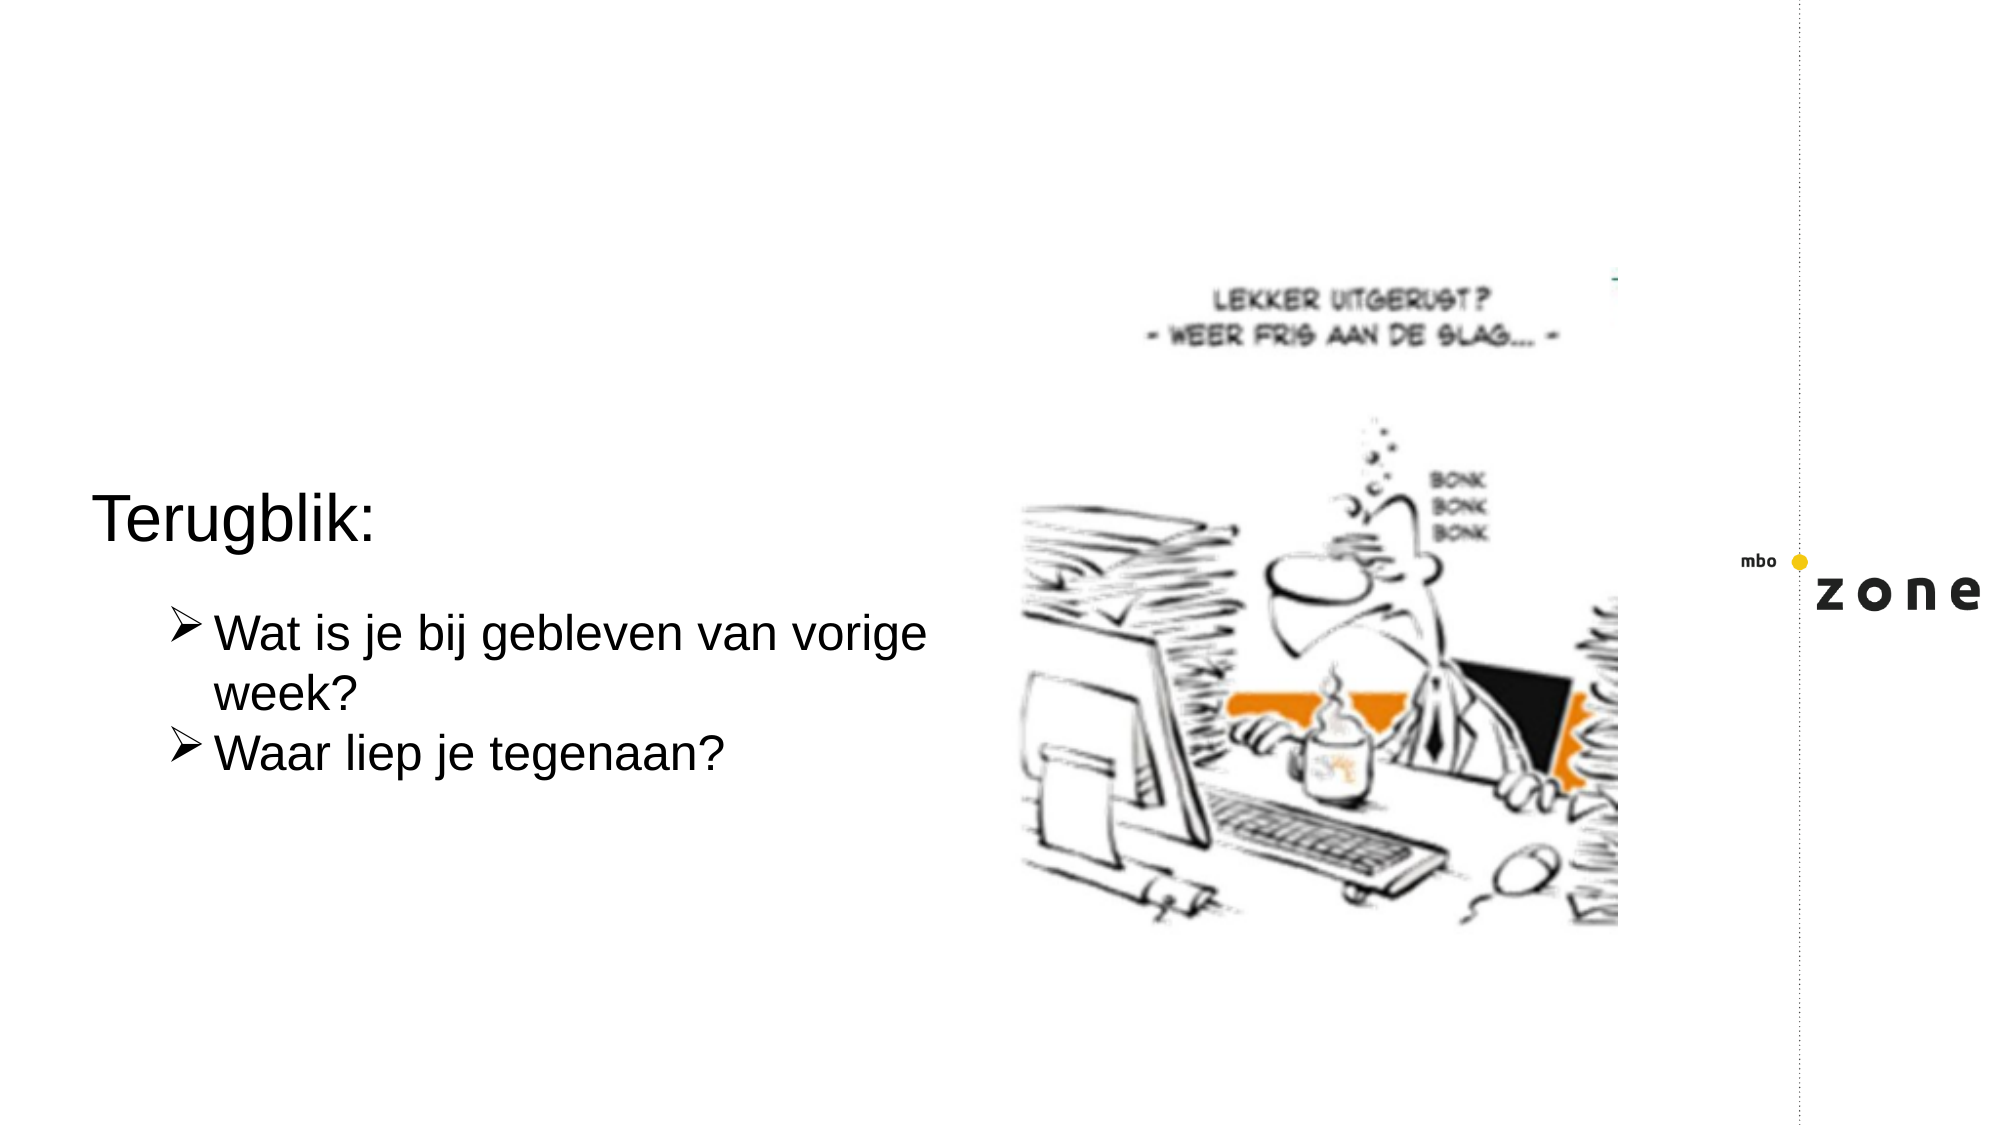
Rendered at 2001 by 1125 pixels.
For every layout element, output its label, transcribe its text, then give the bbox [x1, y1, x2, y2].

picture [958, 0, 2001, 1125]
text_box Terugblik: Wat is je bij gebleven van vorige week? Waar liep je tegenaan? [77, 467, 958, 918]
